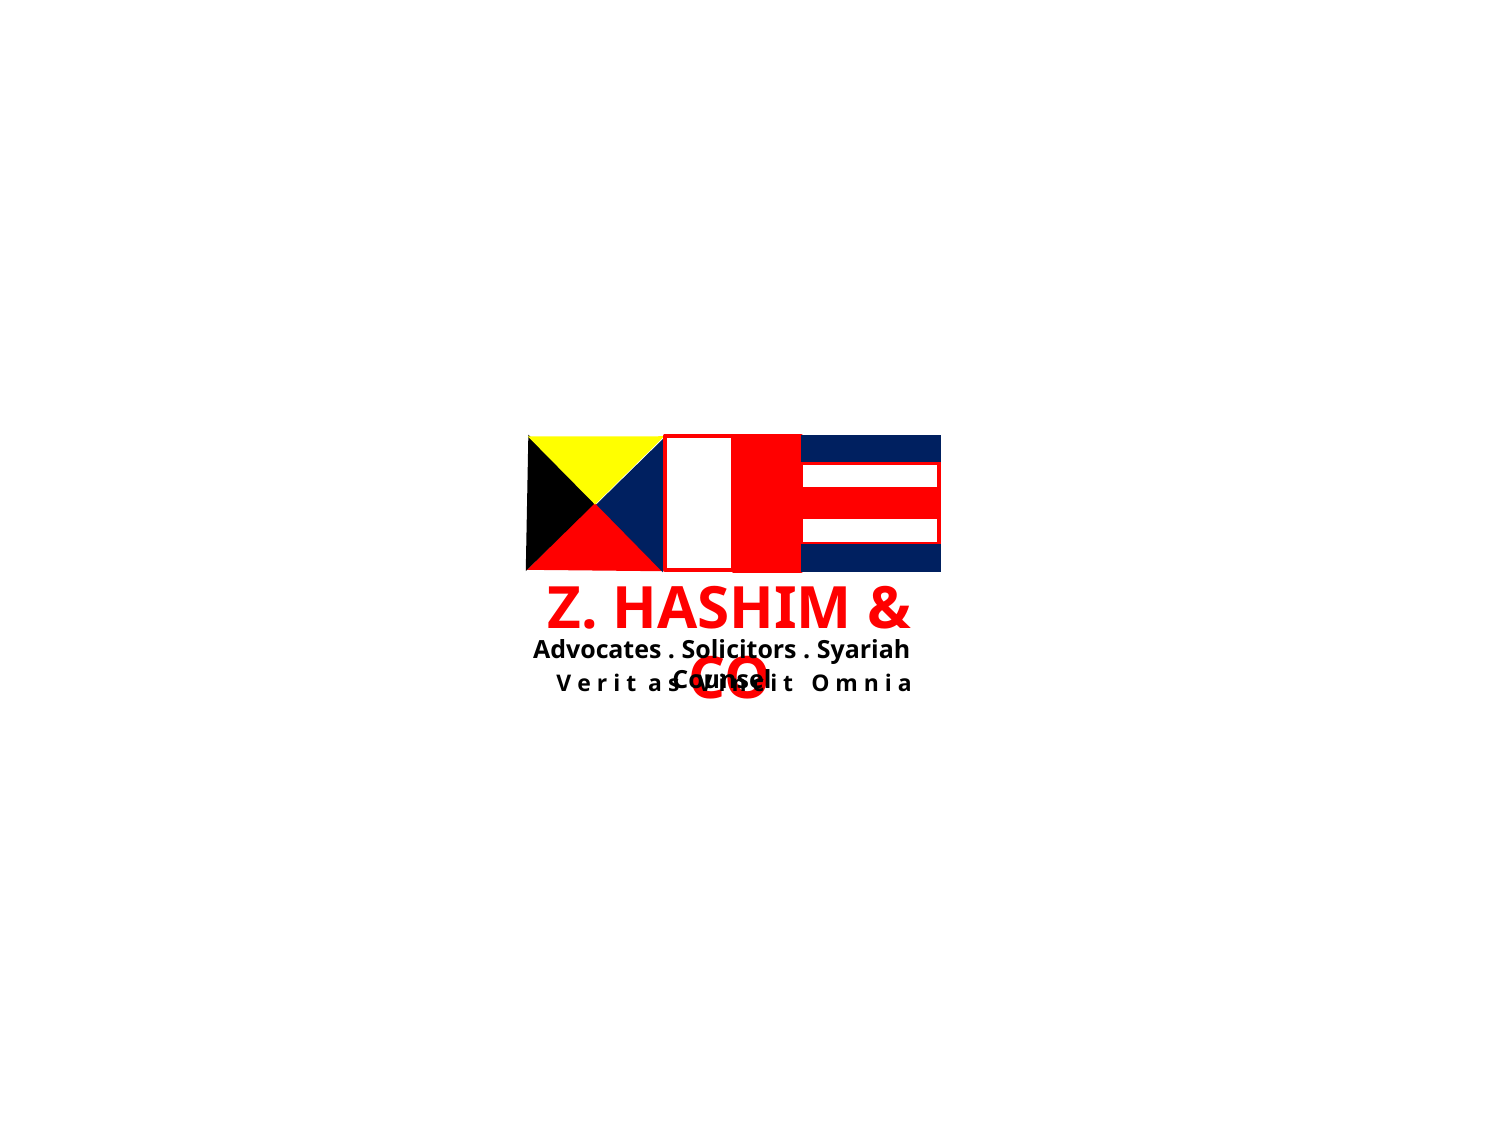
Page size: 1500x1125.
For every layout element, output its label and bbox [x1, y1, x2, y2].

text_box [477, 388, 954, 705]
